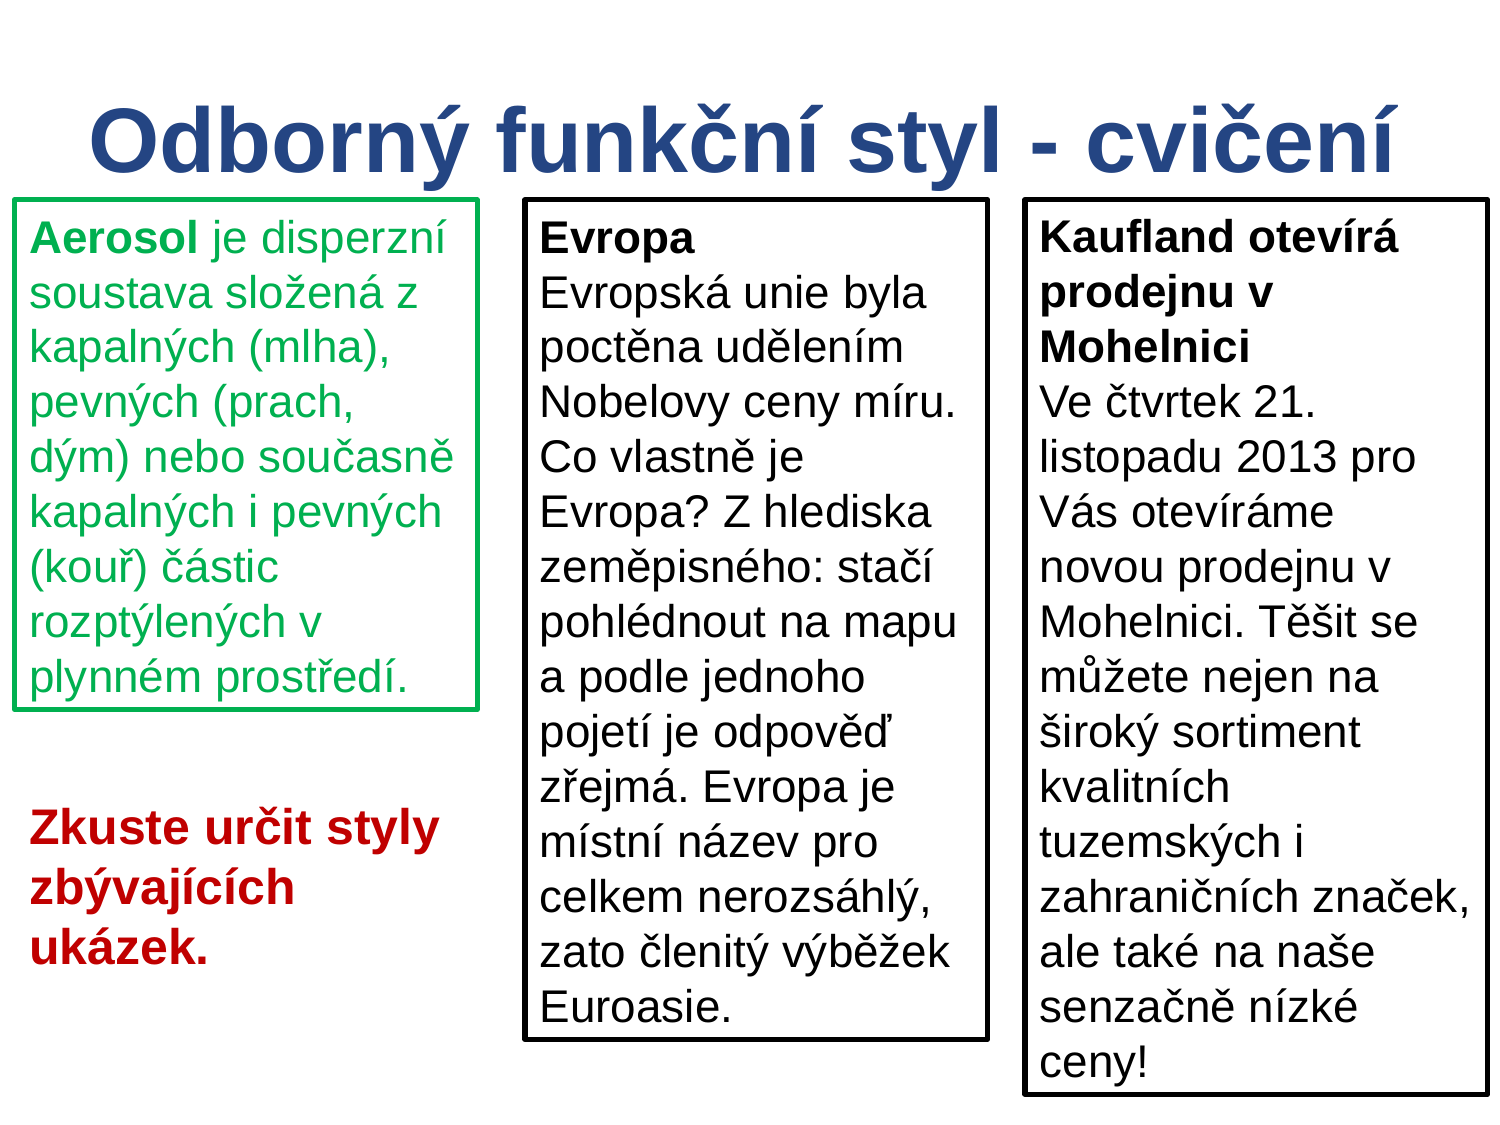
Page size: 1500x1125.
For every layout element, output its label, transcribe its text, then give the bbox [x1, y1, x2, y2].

text_box Aerosol je disperzní soustava složená z kapalných (mlha), pevných (prach, dým) nebo současně kapalných i pevných (kouř) částic rozptýlených v plynném prostředí. [14, 199, 478, 710]
text_box Zkuste určit styly zbývajících ukázek. [14, 787, 478, 983]
text_box Kaufland otevírá prodejnu v Mohelnici Ve čtvrtek 21. listopadu 2013 pro Vás otevíráme novou prodejnu v Mohelnici. Těšit se můžete nejen na široký sortiment kvalitních tuzemských i zahraničních značek, ale také na naše senzačně nízké ceny! [1024, 199, 1488, 1095]
text_box Odborný funkční styl - cvičení [49, 62, 1463, 199]
text_box Evropa Evropská unie byla poctěna udělením Nobelovy ceny míru. Co vlastně je Evropa? Z hlediska zeměpisného: stačí pohlédnout na mapu a podle jednoho pojetí je odpověď zřejmá. Evropa je místní název pro celkem nerozsáhlý, zato členitý výběžek Euroasie. [524, 199, 988, 1040]
